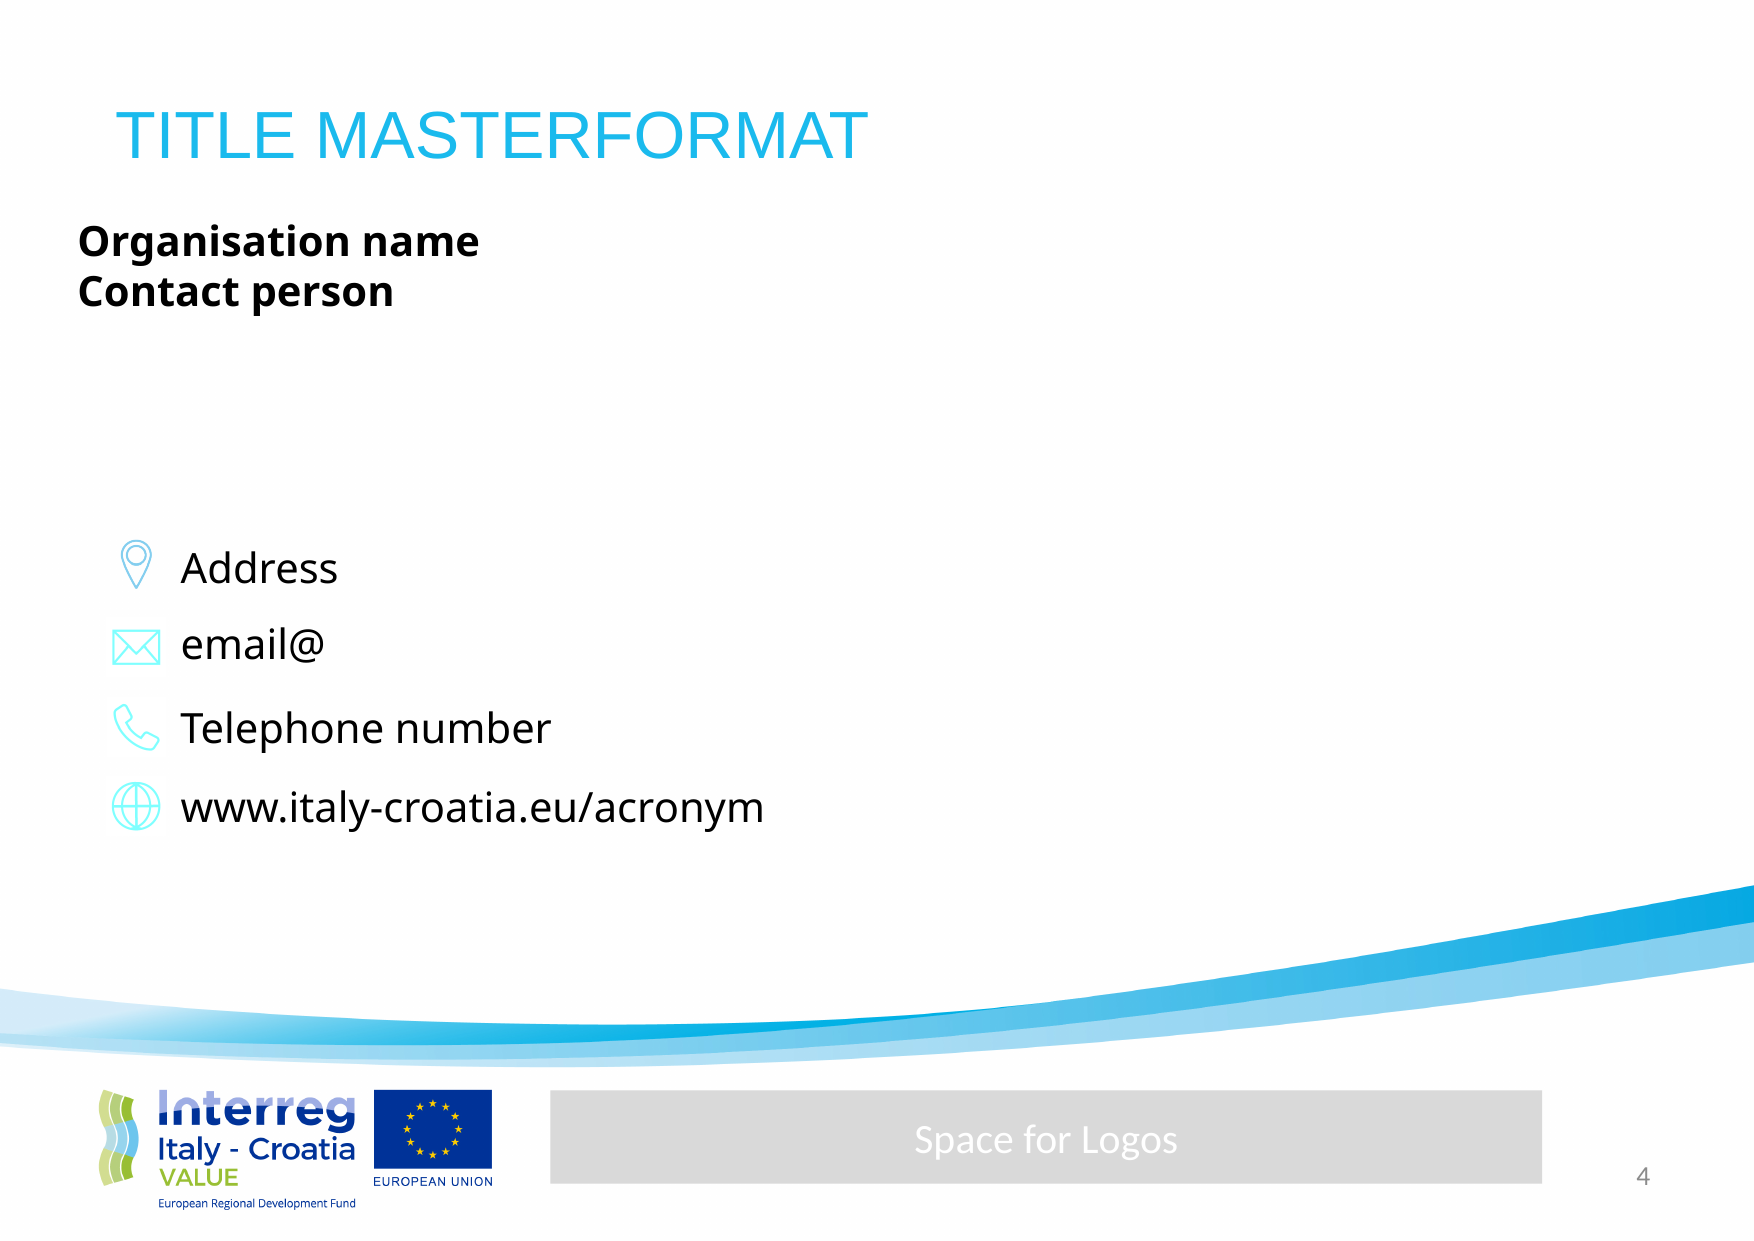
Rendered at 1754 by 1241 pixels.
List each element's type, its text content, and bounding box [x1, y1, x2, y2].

text_box Telephone number [165, 694, 1194, 760]
picture [0, 0, 1754, 1241]
text_box Space for Logos [549, 1089, 1543, 1185]
text_box Address [165, 534, 1194, 600]
text_box email@ [165, 610, 1194, 676]
text_box www.italy-croatia.eu/acronym [165, 772, 1194, 838]
text_box TITLE MASTERFORMAT [97, 83, 1656, 181]
text_box Organisation name Contact person [62, 206, 496, 322]
slide_number 4 [1607, 1141, 1666, 1208]
